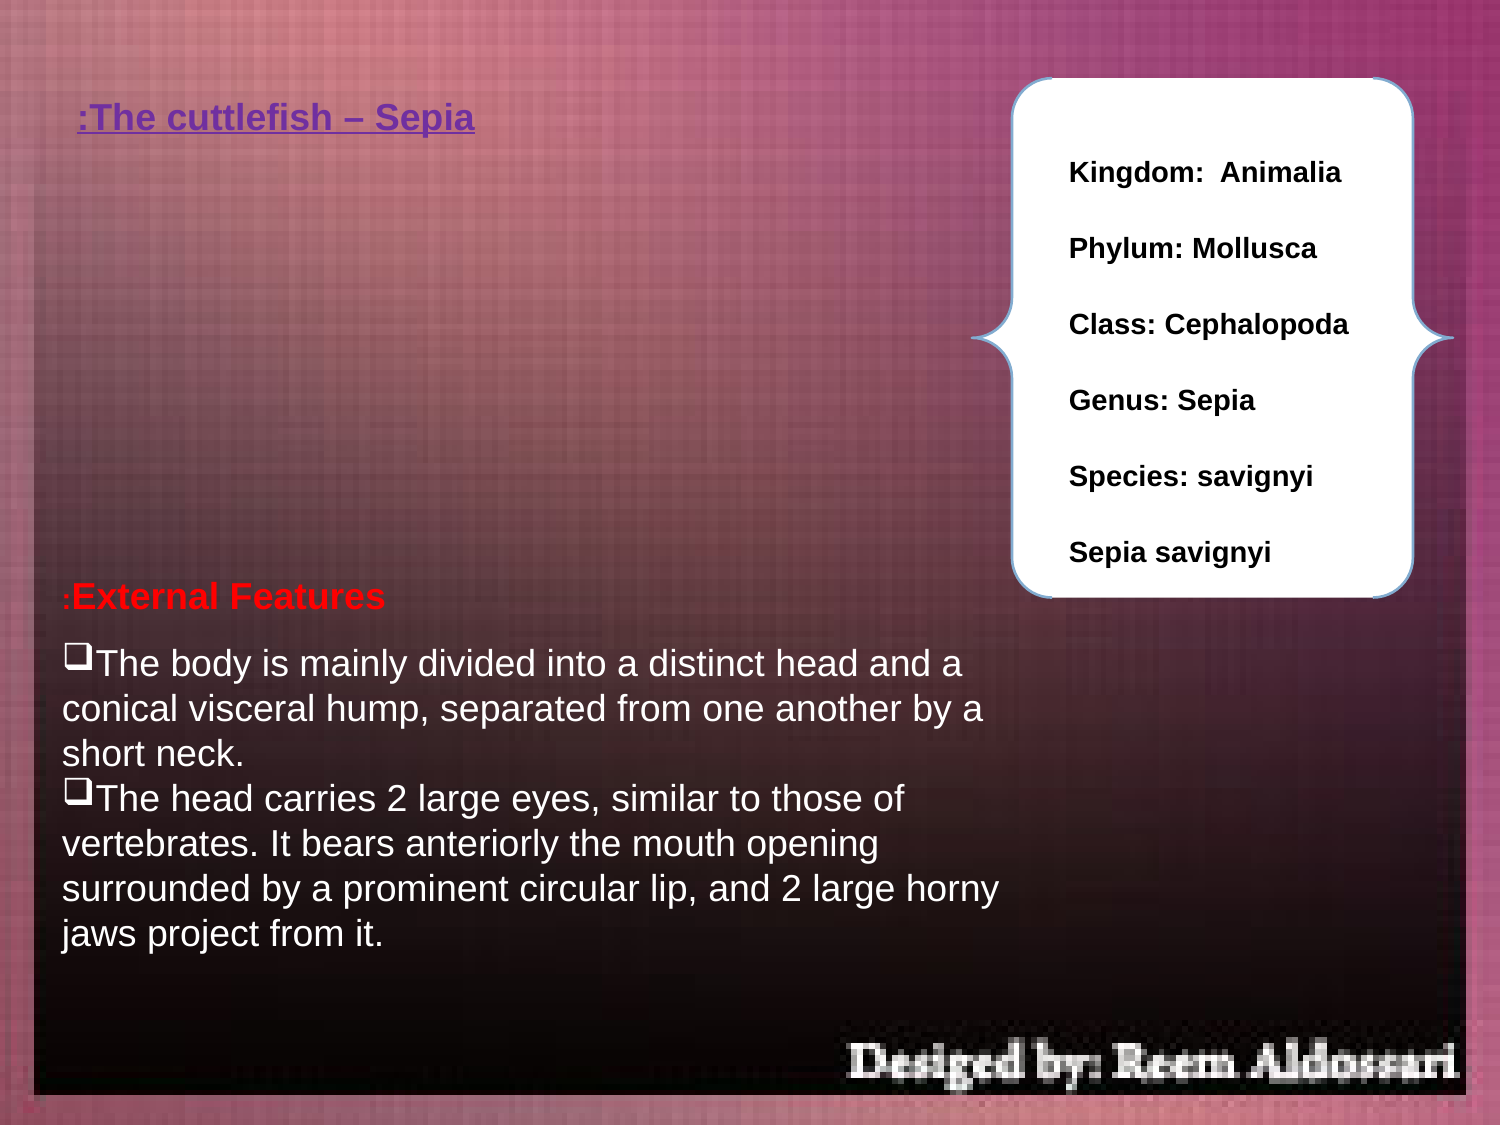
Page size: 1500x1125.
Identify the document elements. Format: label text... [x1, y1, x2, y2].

text_box External Features: The body is mainly divided into a distinct head and a conical visceral hump, separated from one another by a short neck. The head carries 2 large eyes, similar to those of vertebrates. It bears anteriorly the mouth opening surrounded by a prominent circular lip, and 2 large horny jaws project from it. [46, 564, 1022, 962]
text_box The cuttlefish – Sepia: [0, 85, 491, 146]
picture [0, 0, 1500, 1125]
text_box Kingdom: Animalia Phylum: Mollusca Class: Cephalopoda Genus: Sepia Species: savignyi Sepia savignyi [971, 78, 1454, 598]
